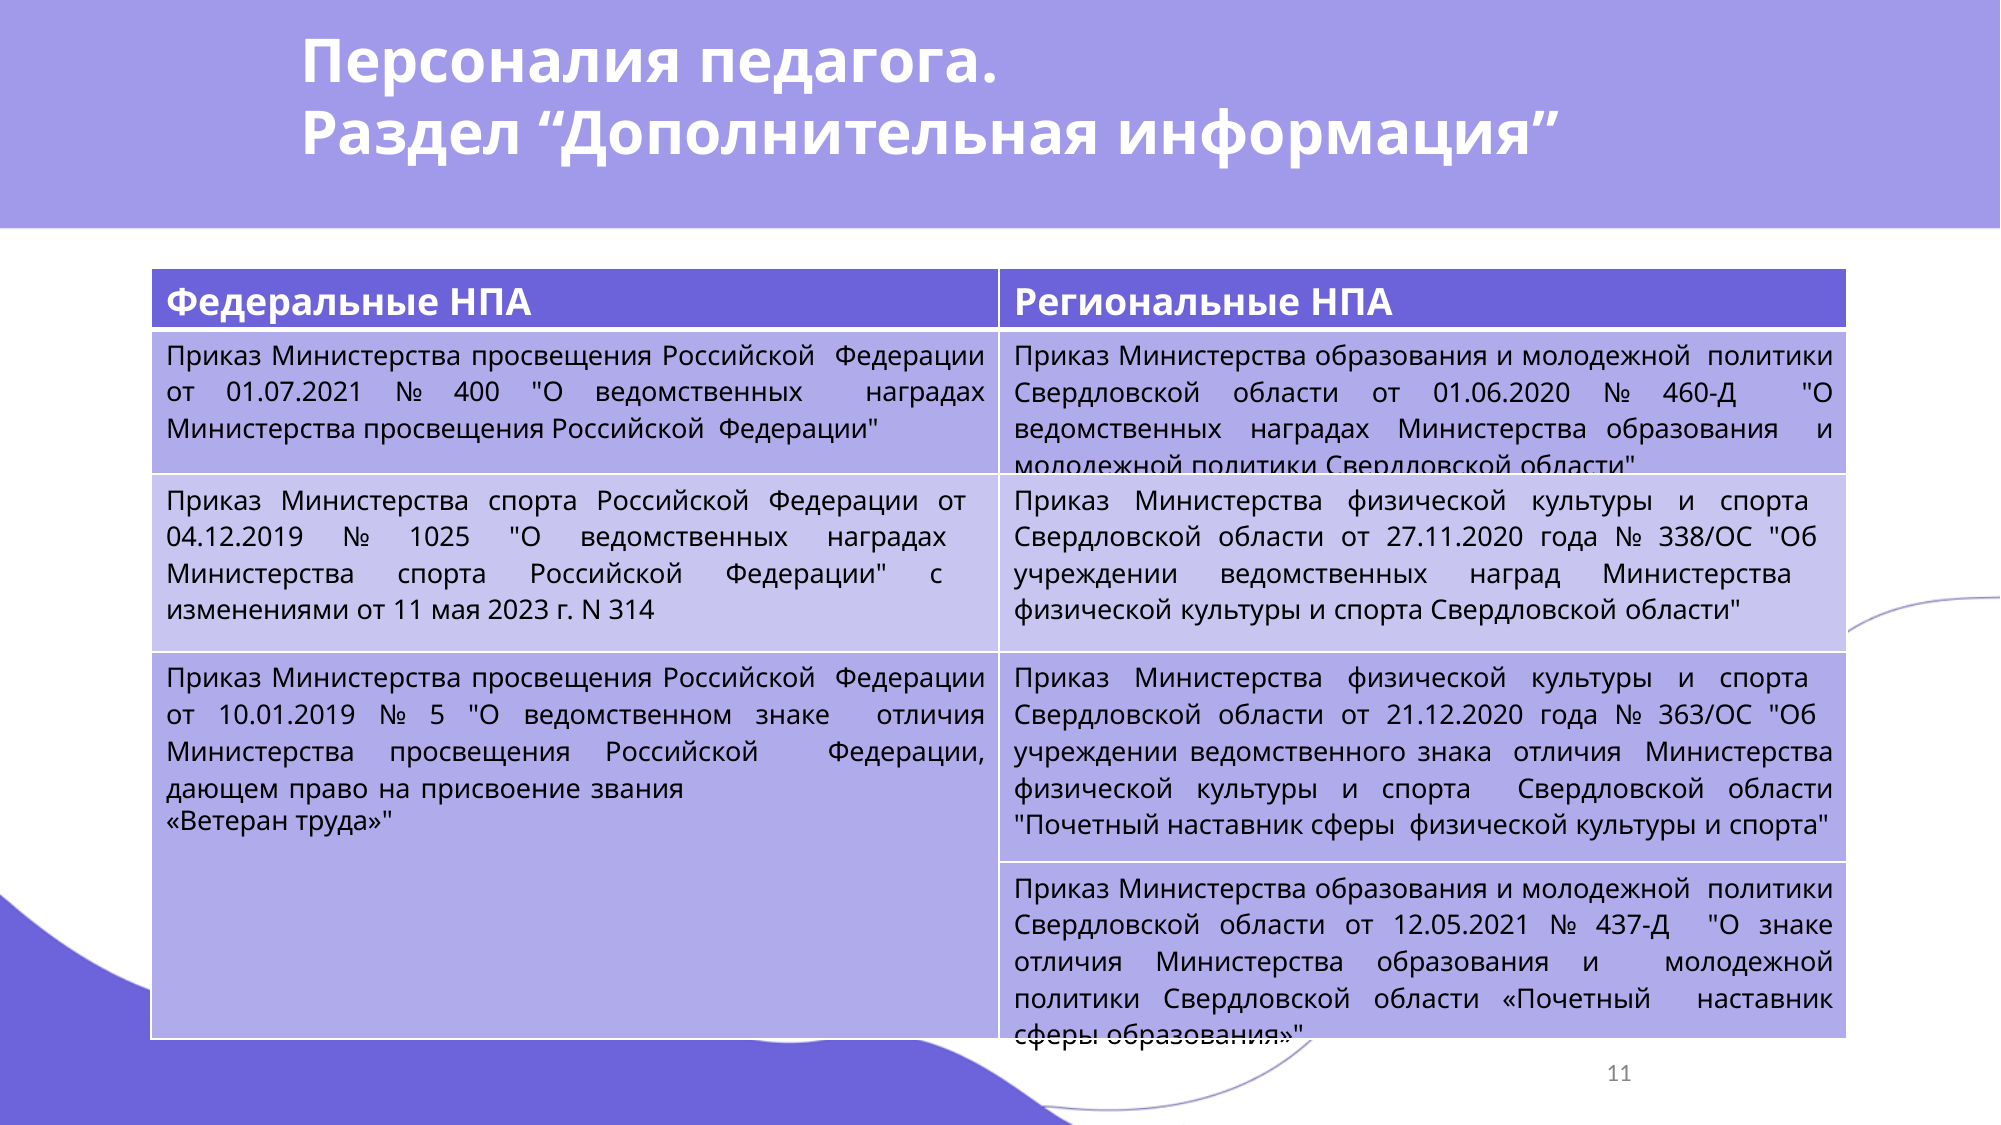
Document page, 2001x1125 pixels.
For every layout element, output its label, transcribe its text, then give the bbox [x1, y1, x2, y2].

table_cell Приказ Министерства спорта Российской Федерации от 04.12.2019 № 1025 "О ведомственных наградах Министерства спорта Российской Федерации" с изменениями от 11 мая 2023 г. N 314 [152, 475, 998, 651]
table_cell Приказ Министерства образования и молодежной политики Свердловской области от 01.06.2020 № 460-Д "О ведомственных наградах Министерства образования и молодежной политики Свердловской области" [1000, 332, 1846, 473]
table_cell Приказ Министерства просвещения Российской Федерации от 01.07.2021 № 400 "О ведомственных наградах Министерства просвещения Российской Федерации" [152, 332, 998, 473]
table_cell Приказ Министерства просвещения Российской Федерации от 10.01.2019 № 5 "О ведомственном знаке отличия Министерства просвещения Российской Федерации, дающем право на присвоение звания «Ветеран труда»" [152, 653, 998, 1038]
table_header Региональные НПА [1000, 269, 1846, 327]
table_cell Приказ Министерства образования и молодежной политики Свердловской области от 12.05.2021 № 437-Д "О знаке отличия Министерства образования и молодежной политики Свердловской области «Почетный наставник сферы образования»" [1000, 863, 1846, 1038]
title Персоналия педагога. Раздел “Дополнительная информация” [297, 20, 1694, 211]
slide_number 11 [1600, 1060, 1639, 1125]
table_header Федеральные НПА [152, 269, 998, 327]
table_cell Приказ Министерства физической культуры и спорта Свердловской области от 21.12.2020 года № 363/ОС "Об учреждении ведомственного знака отличия Министерства физической культуры и спорта Свердловской области "Почетный наставник сферы физической культуры и спорта" [1000, 653, 1846, 861]
picture [0, 0, 2000, 1125]
table_cell Приказ Министерства физической культуры и спорта Свердловской области от 27.11.2020 года № 338/ОС "Об учреждении ведомственных наград Министерства физической культуры и спорта Свердловской области" [1000, 475, 1846, 651]
